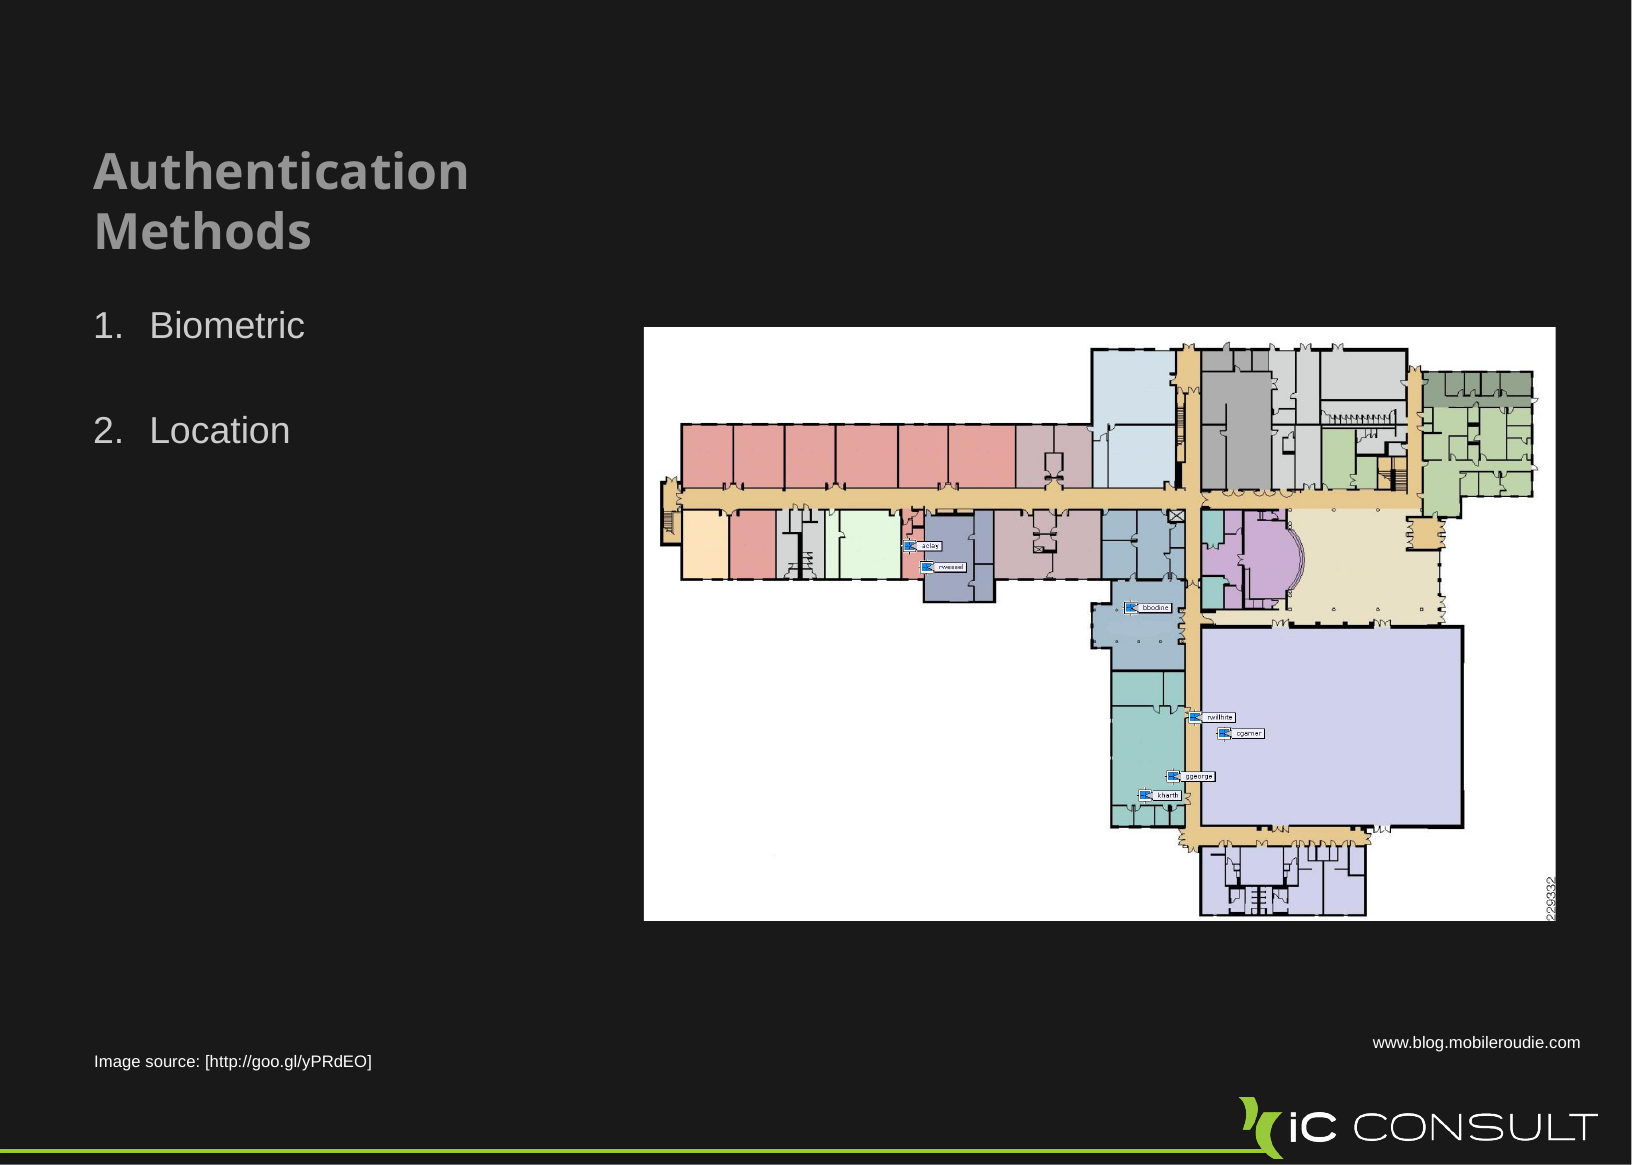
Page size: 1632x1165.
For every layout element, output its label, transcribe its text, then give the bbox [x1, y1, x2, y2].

text_box Image source: [http://goo.gl/yPRdEO] [79, 1043, 388, 1079]
list Biometric Location [77, 293, 614, 1090]
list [643, 327, 1556, 1090]
text_box www.blog.mobileroudie.com [1560, 1024, 1597, 1060]
title Authentication Methods [77, 72, 614, 268]
